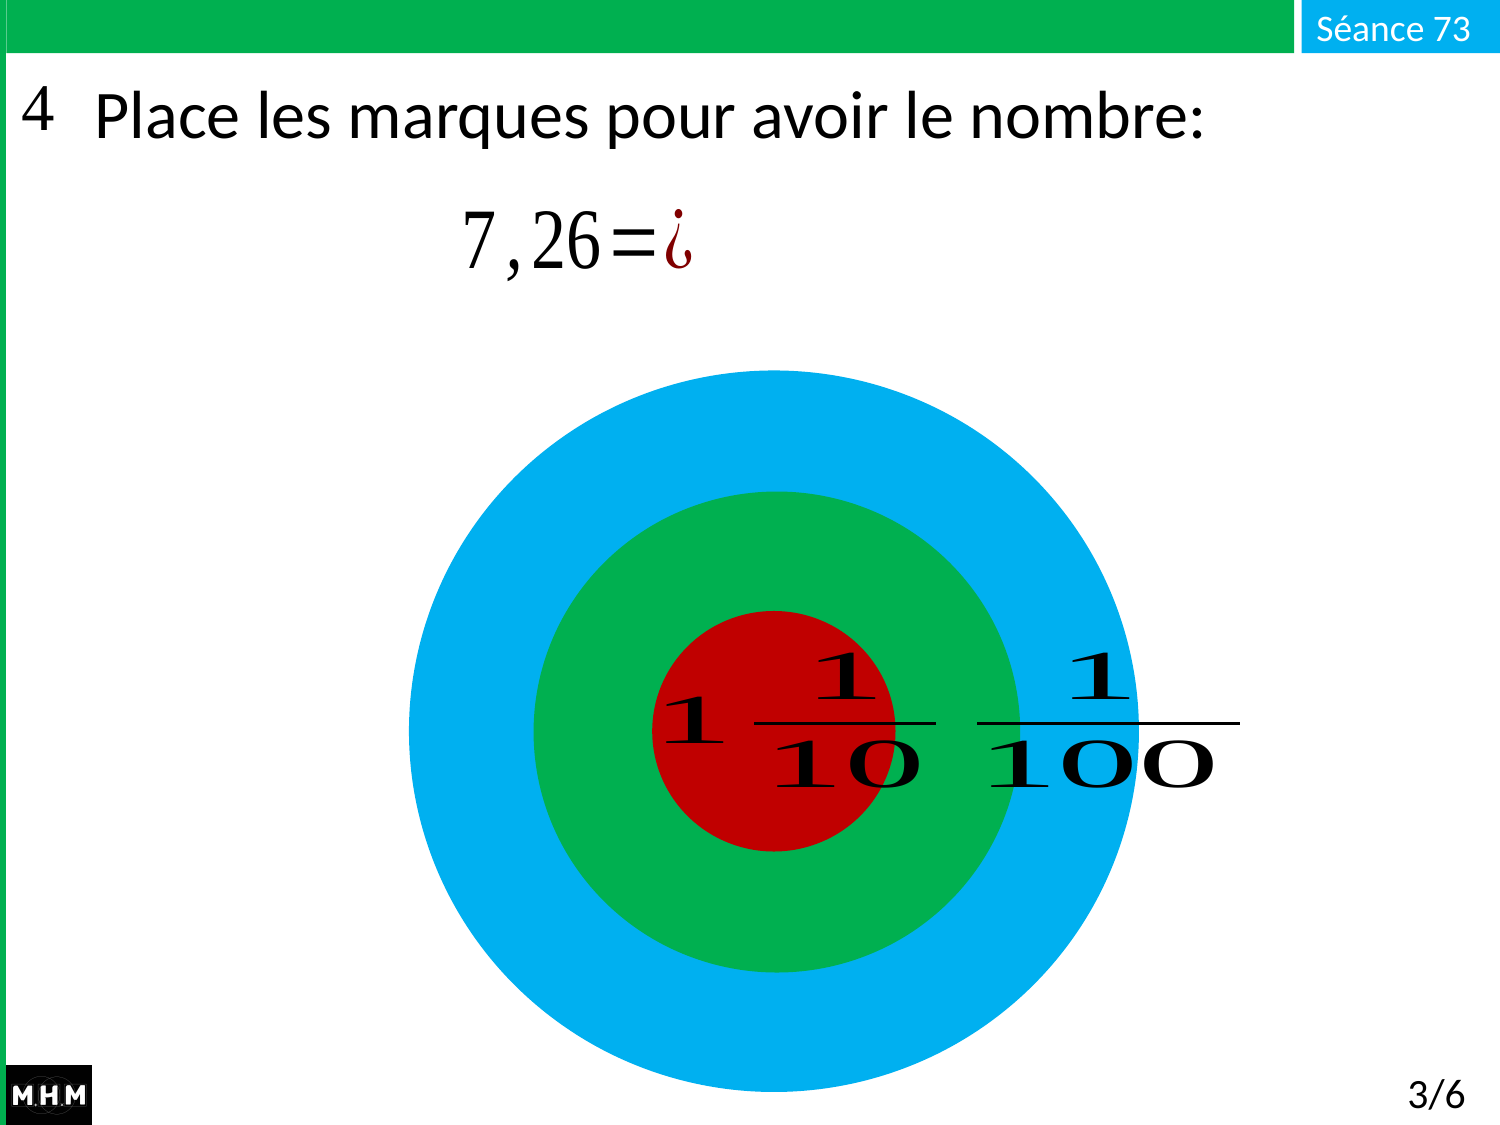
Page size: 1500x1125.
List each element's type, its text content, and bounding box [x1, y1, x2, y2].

list 3/6 [1373, 1064, 1500, 1125]
title Place les marques pour avoir le nombre: [79, 71, 1468, 161]
picture [6, 1065, 92, 1125]
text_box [408, 370, 1243, 1092]
